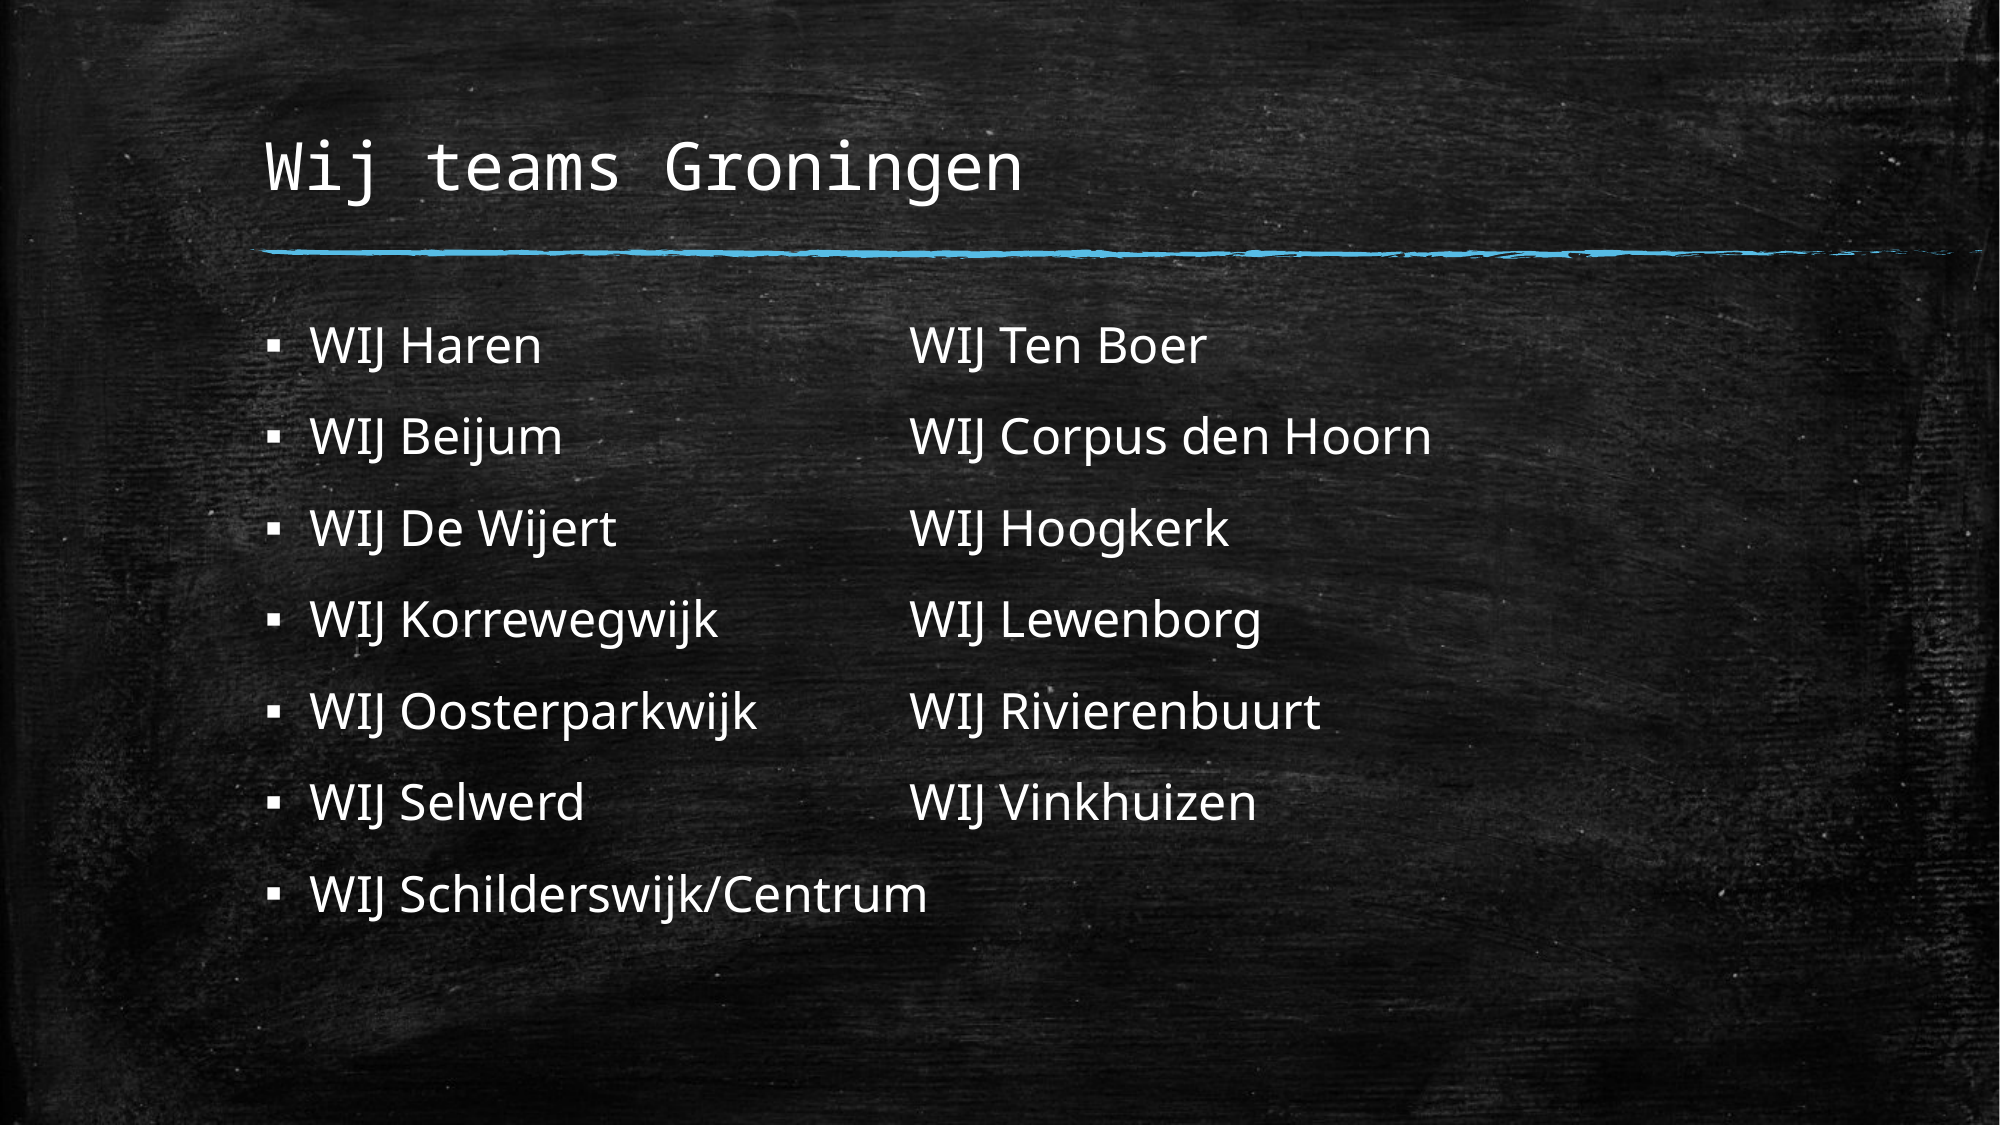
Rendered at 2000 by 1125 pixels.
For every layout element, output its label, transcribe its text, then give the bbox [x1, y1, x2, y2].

title Wij teams Groningen [249, 45, 1750, 213]
list WIJ Haren WIJ Ten Boer WIJ Beijum WIJ Corpus den Hoorn WIJ De Wijert WIJ Hoogkerk WIJ Korrewegwijk WIJ Lewenborg WIJ Oosterparkwijk WIJ Rivierenbuurt WIJ Selwerd WIJ Vinkhuizen WIJ Schilderswijk/Centrum [249, 312, 1750, 1013]
